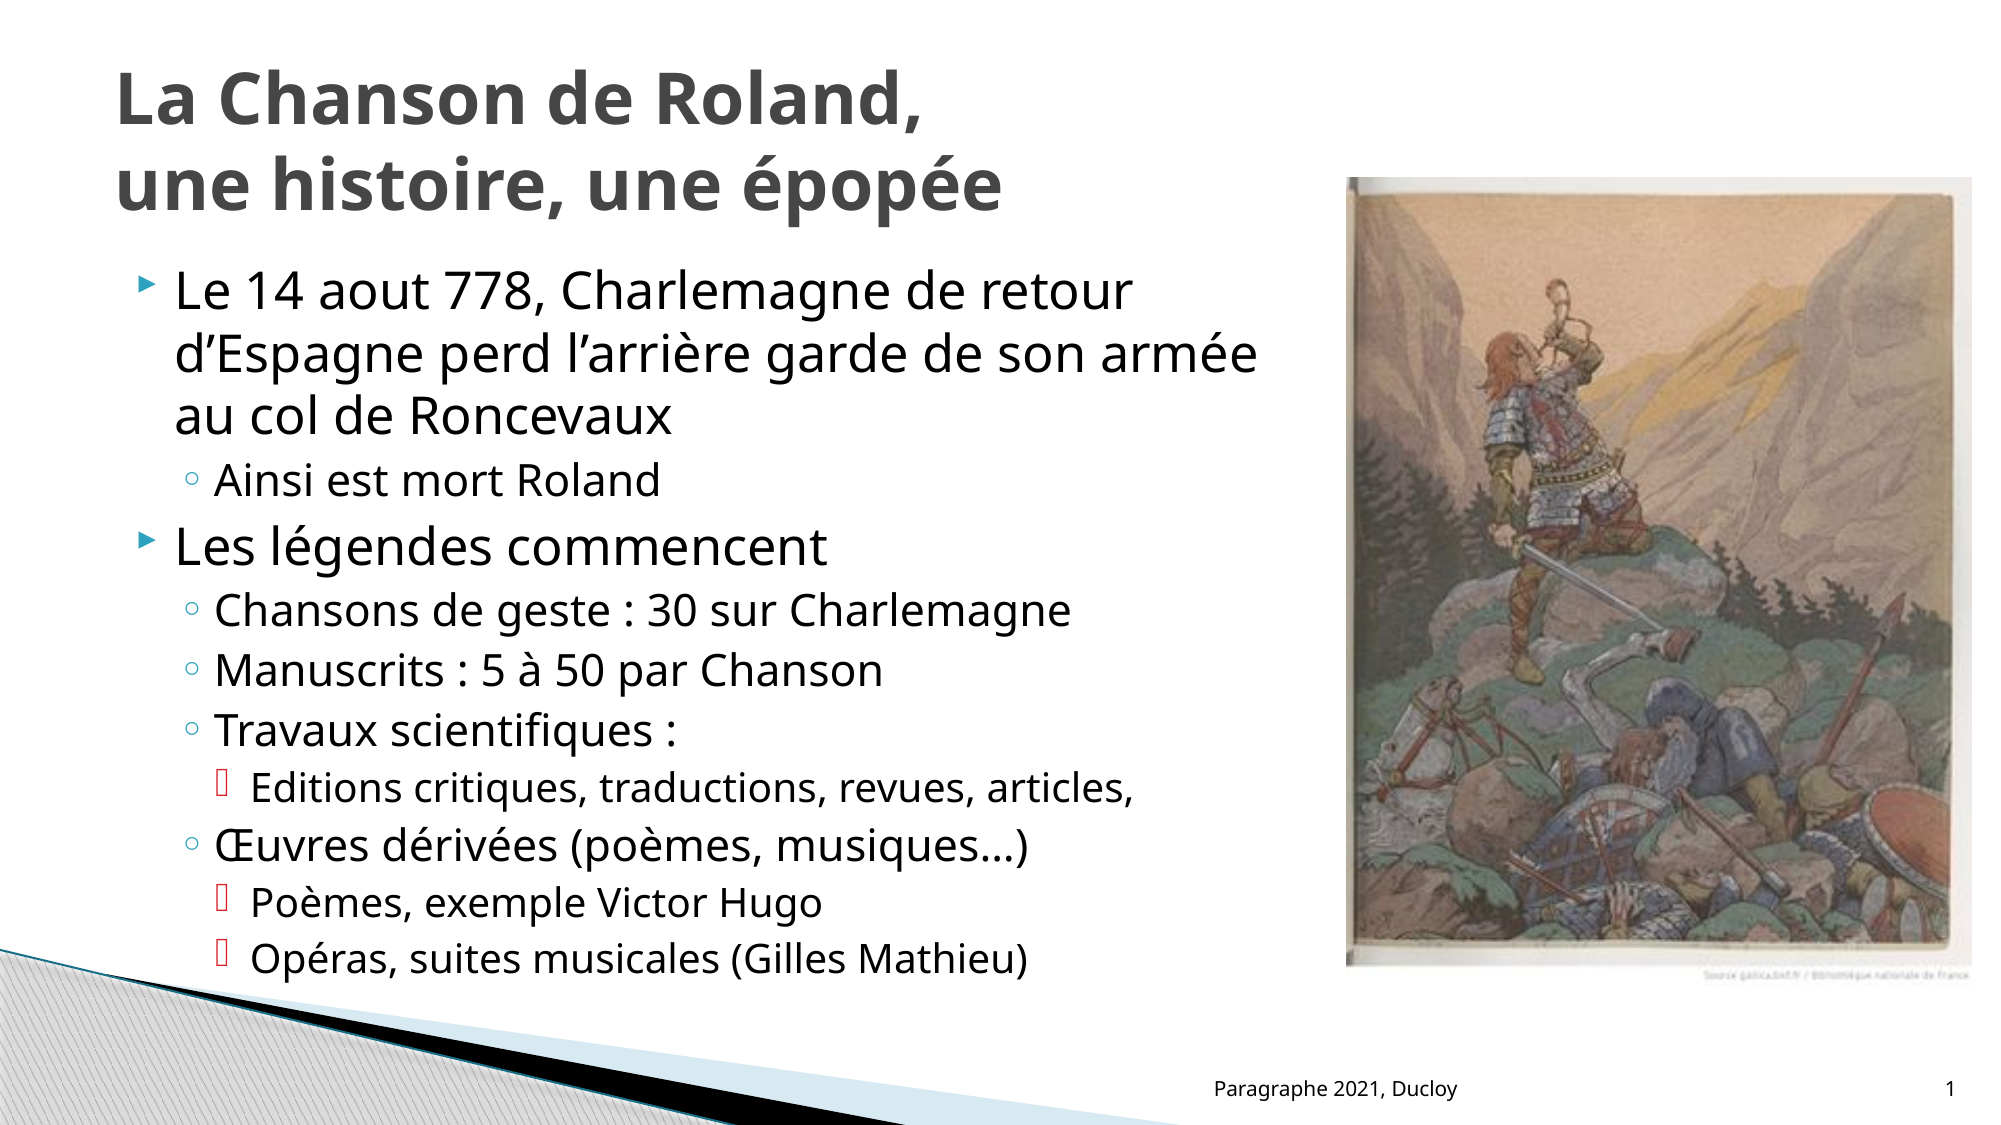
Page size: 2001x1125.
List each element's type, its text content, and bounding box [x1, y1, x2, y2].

footer Paragraphe 2021, Ducloy [957, 1051, 1473, 1112]
title La Chanson de Roland, une histoire, une épopée [99, 45, 1900, 233]
slide_number 1 [1891, 1051, 1972, 1112]
list Le 14 aout 778, Charlemagne de retour d’Espagne perd l’arrière garde de son armée au col de Roncevaux Ainsi est mort Roland Les légendes commencent Chansons de geste : 30 sur Charlemagne Manuscrits : 5 à 50 par Chanson Travaux scientifiques : Editions critiques, traductions, revues, articles, Œuvres dérivées (poèmes, musiques…) Poèmes, exemple Victor Hugo Opéras, suites musicales (Gilles Mathieu) [103, 249, 1341, 992]
picture [1346, 176, 1972, 986]
